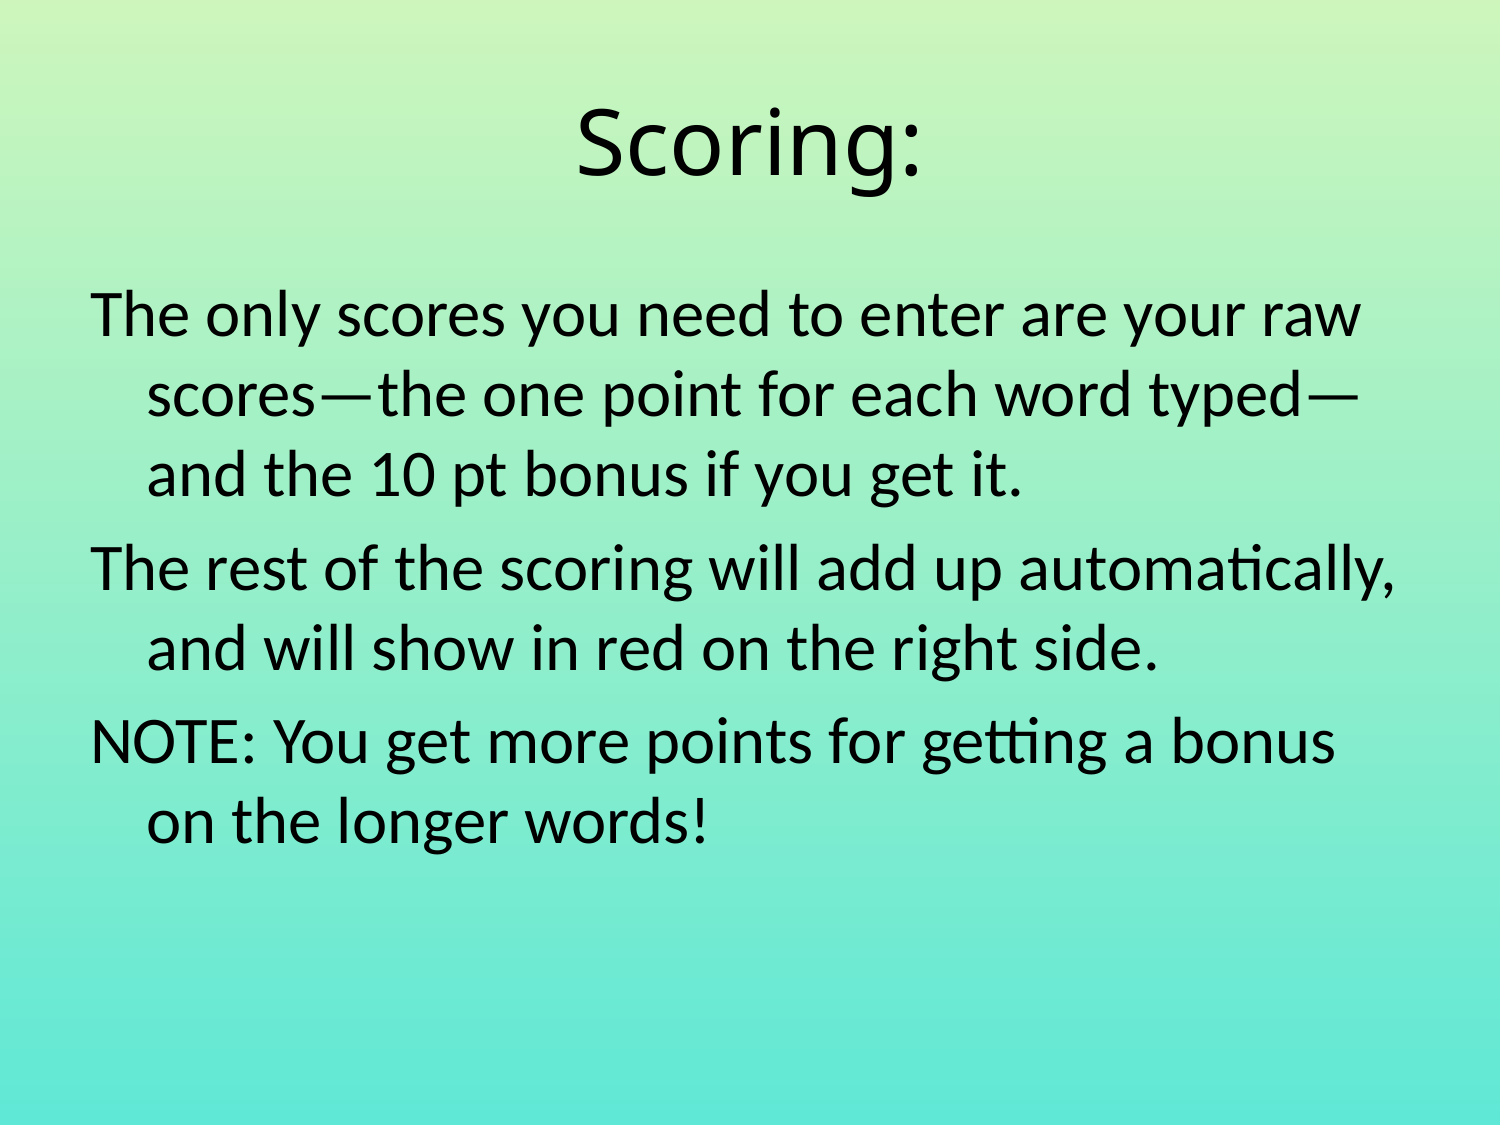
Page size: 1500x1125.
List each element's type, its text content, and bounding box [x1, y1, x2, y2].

list The only scores you need to enter are your raw scores—the one point for each word typed—and the 10 pt bonus if you get it. The rest of the scoring will add up automatically, and will show in red on the right side. NOTE: You get more points for getting a bonus on the longer words! [75, 262, 1425, 1005]
title Scoring: [75, 45, 1425, 233]
